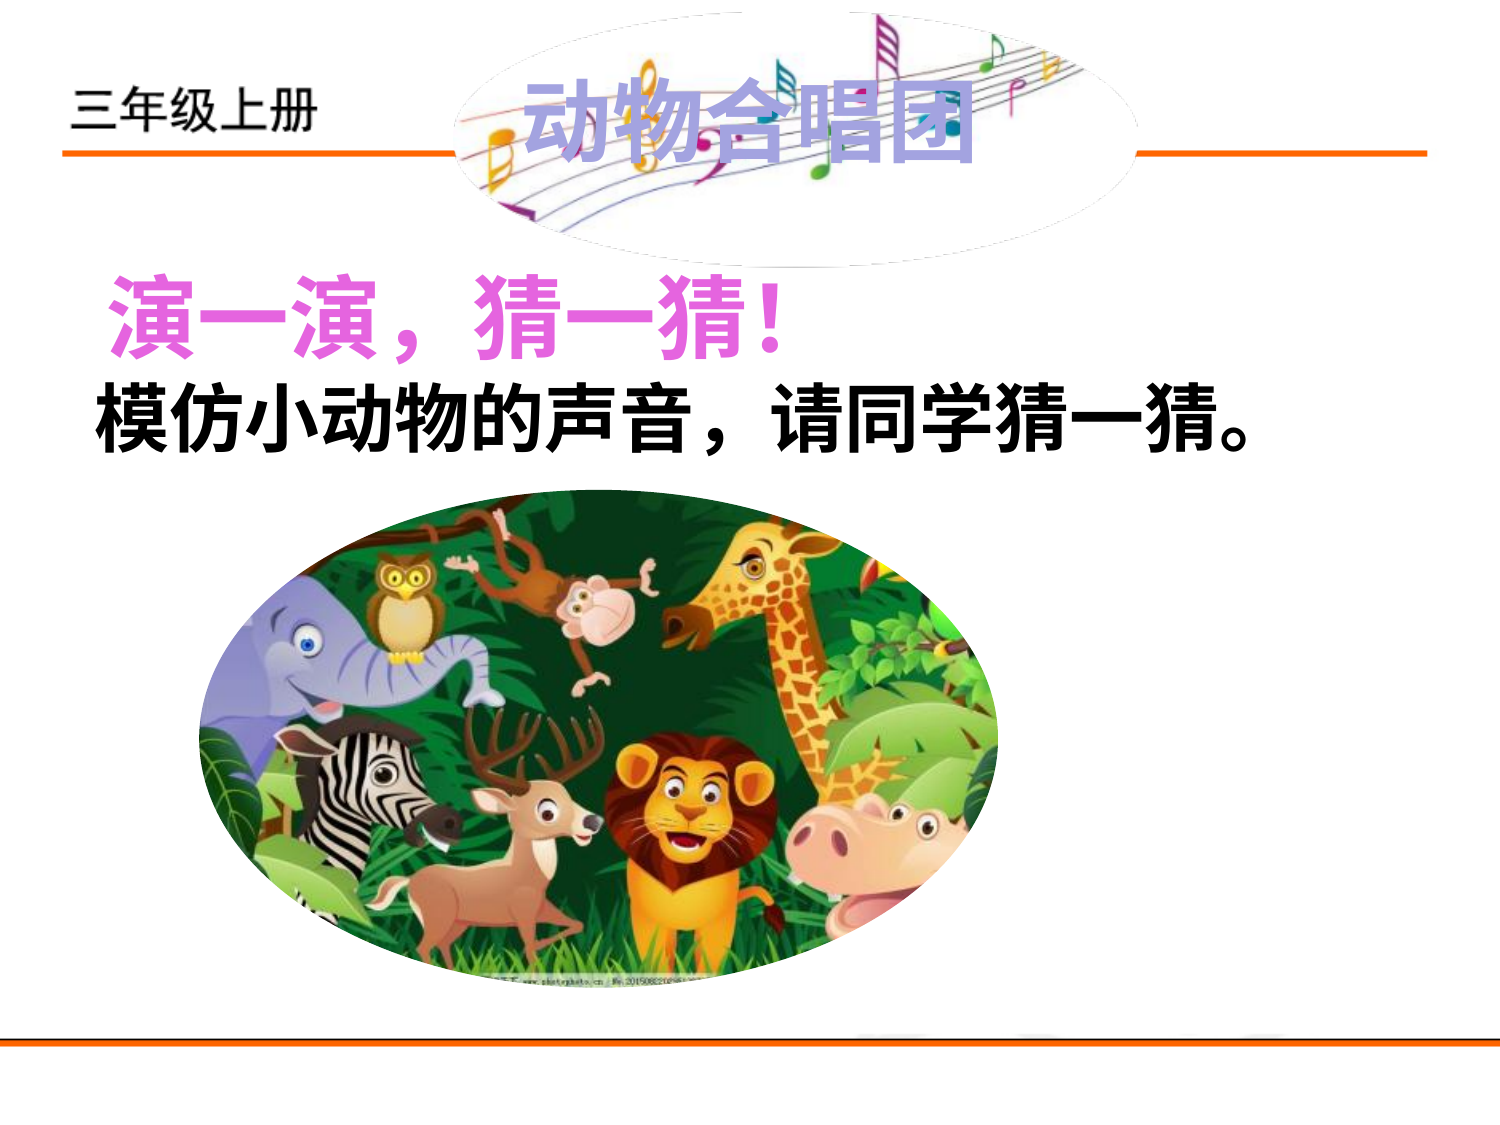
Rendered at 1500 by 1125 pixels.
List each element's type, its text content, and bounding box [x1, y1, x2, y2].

picture [0, 0, 1500, 1125]
text_box 动物合唱团 [1141, 11, 1425, 228]
text_box 演一演，猜一猜！ [91, 253, 855, 364]
text_box 动物合唱团 [74, 11, 450, 228]
text_box 模仿小动物的声音，请同学猜一猜。 [79, 364, 1310, 469]
